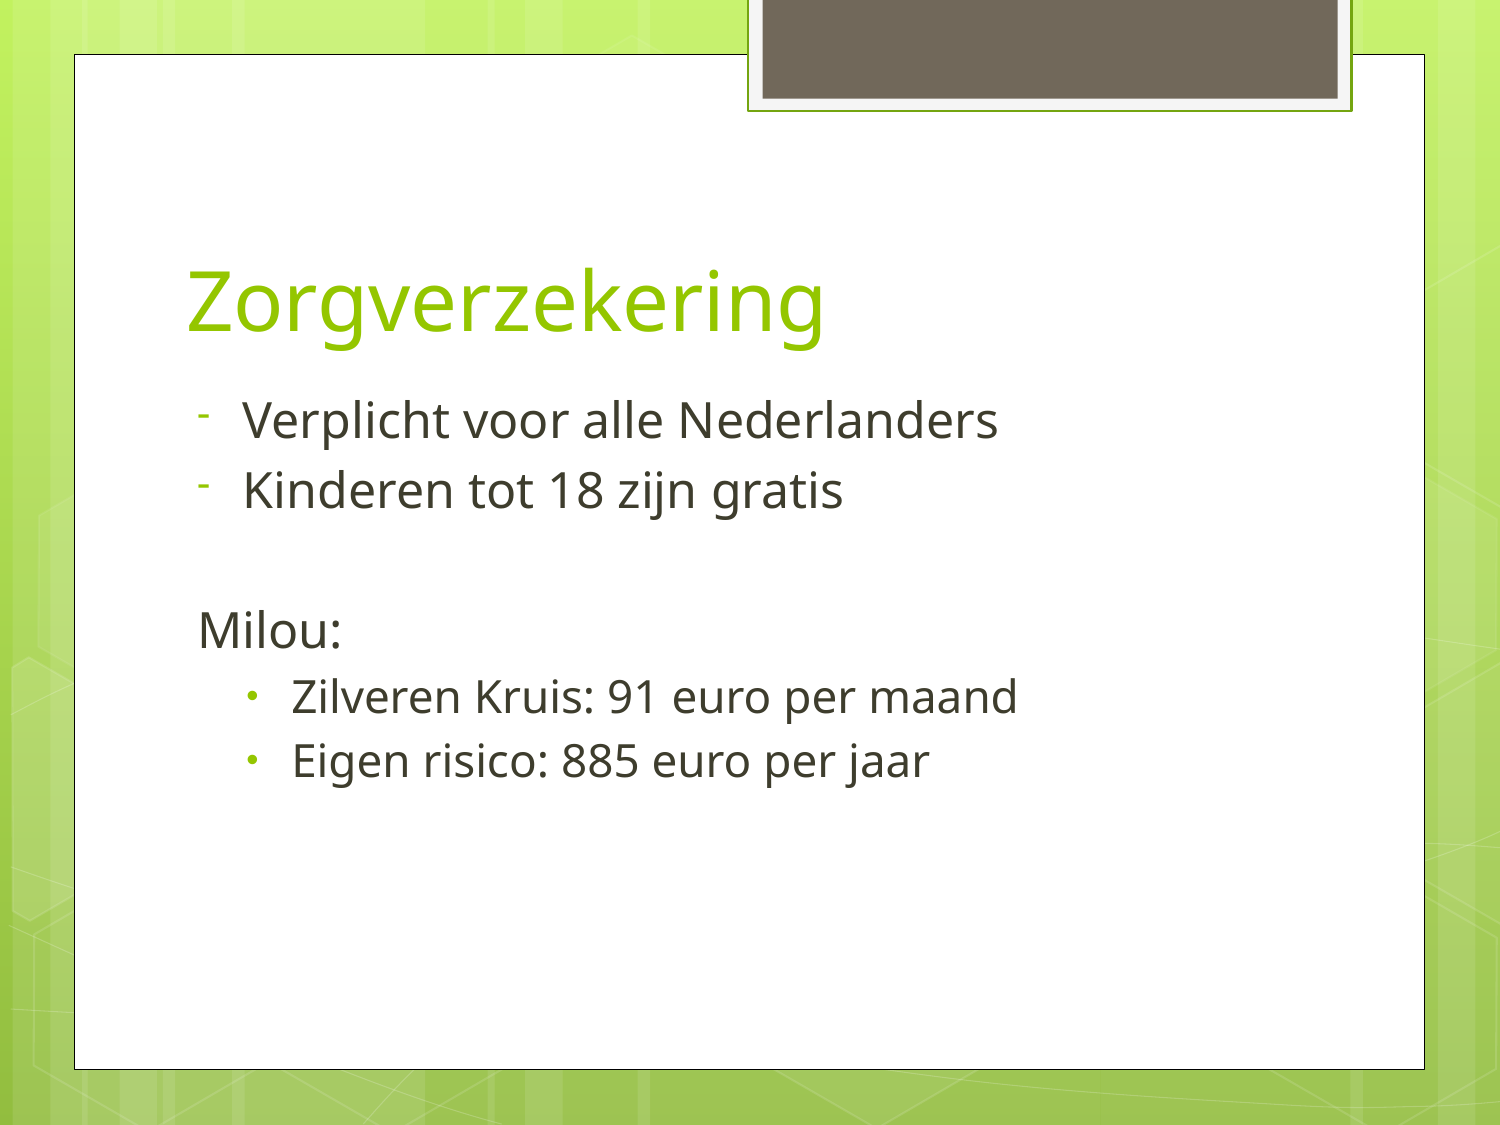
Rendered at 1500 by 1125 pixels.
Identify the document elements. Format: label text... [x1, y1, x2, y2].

title Zorgverzekering [171, 168, 1324, 357]
list Verplicht voor alle Nederlanders Kinderen tot 18 zijn gratis Milou: Zilveren Kruis: 91 euro per maand Eigen risico: 885 euro per jaar [171, 381, 1283, 957]
